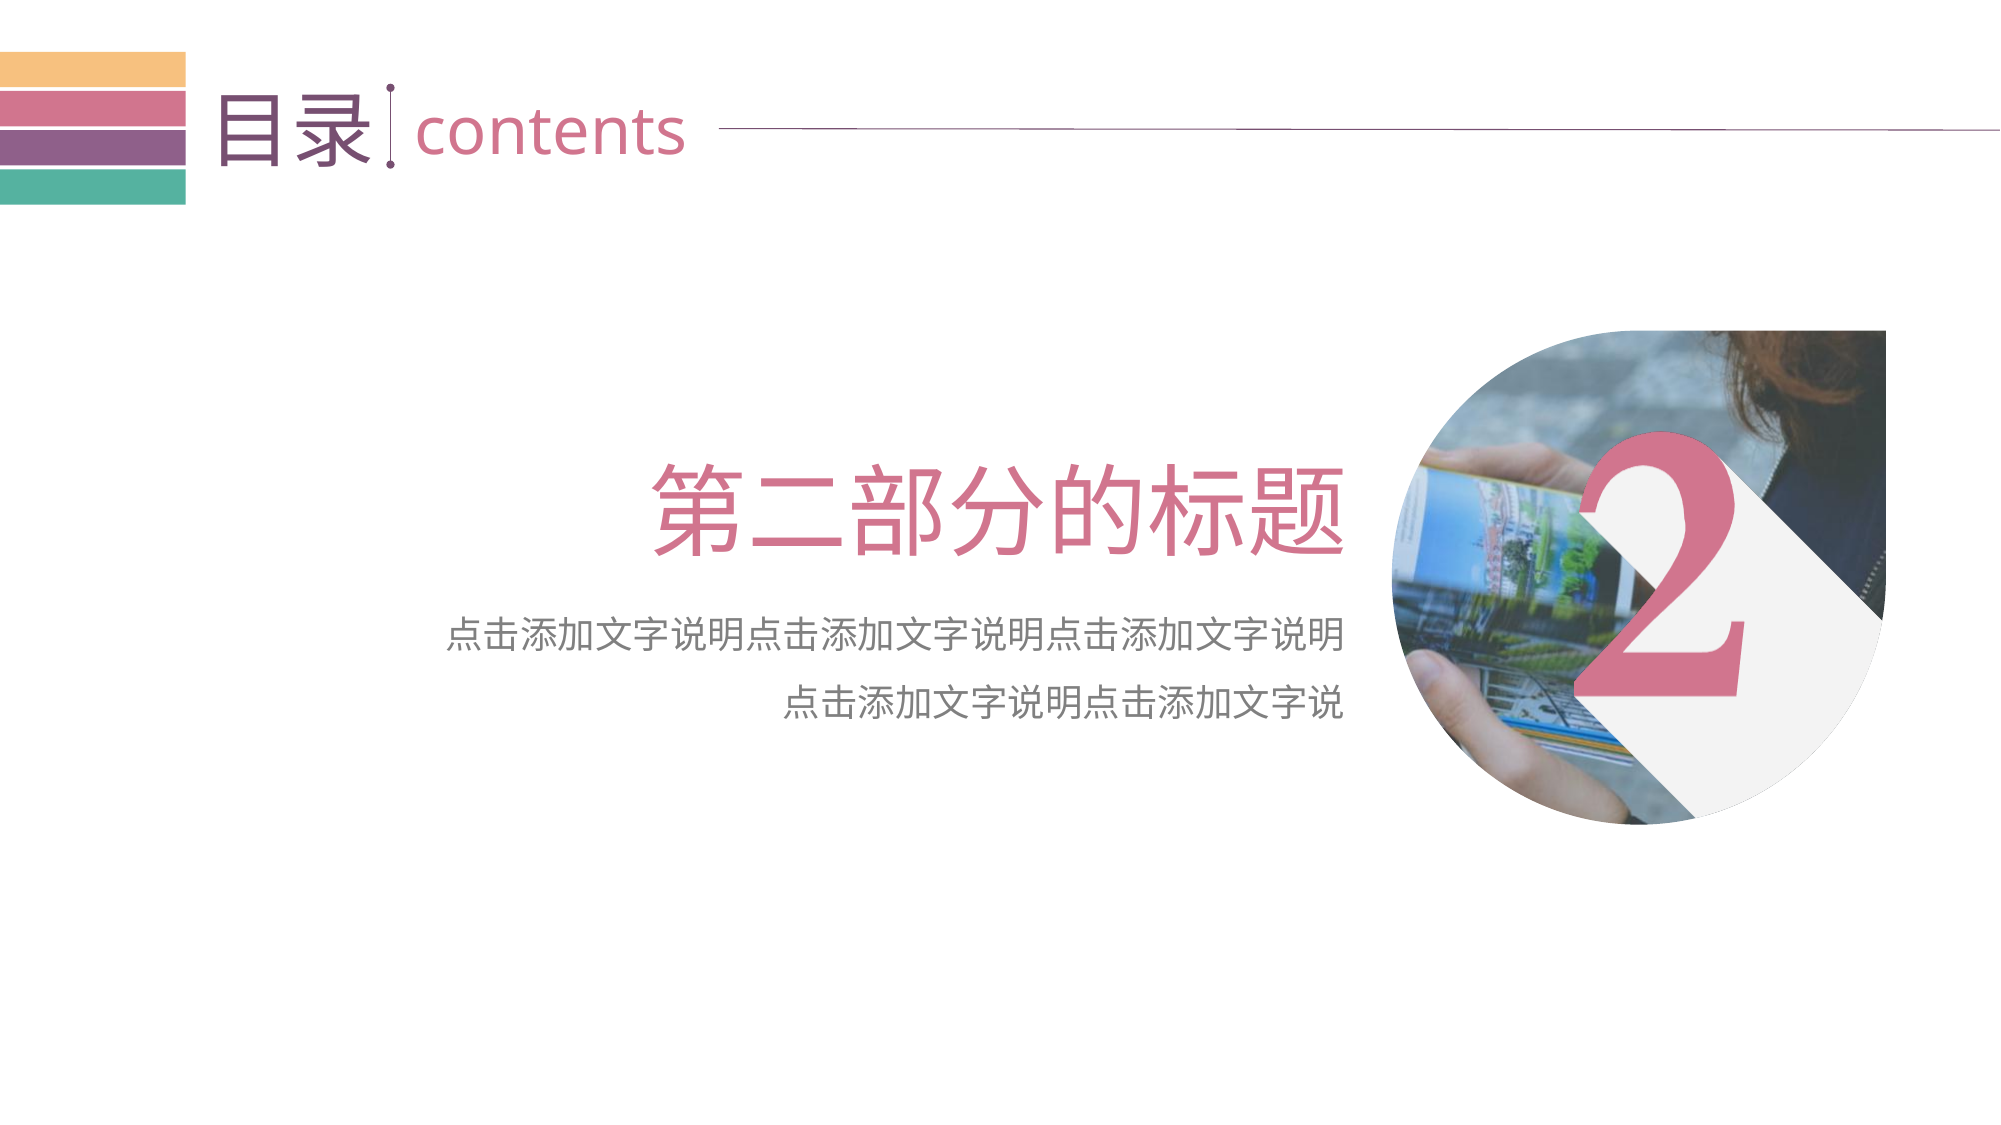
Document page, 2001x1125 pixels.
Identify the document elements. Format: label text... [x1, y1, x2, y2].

text_box 点击添加文字说明点击添加文字说明点击添加文字说明点击添加文字说明点击添加文字说 [419, 581, 1360, 731]
text_box 目录 [186, 70, 398, 185]
text_box contents [399, 80, 741, 176]
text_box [0, 51, 186, 205]
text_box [1391, 330, 1886, 825]
text_box 第二部分的标题 [625, 441, 1363, 576]
